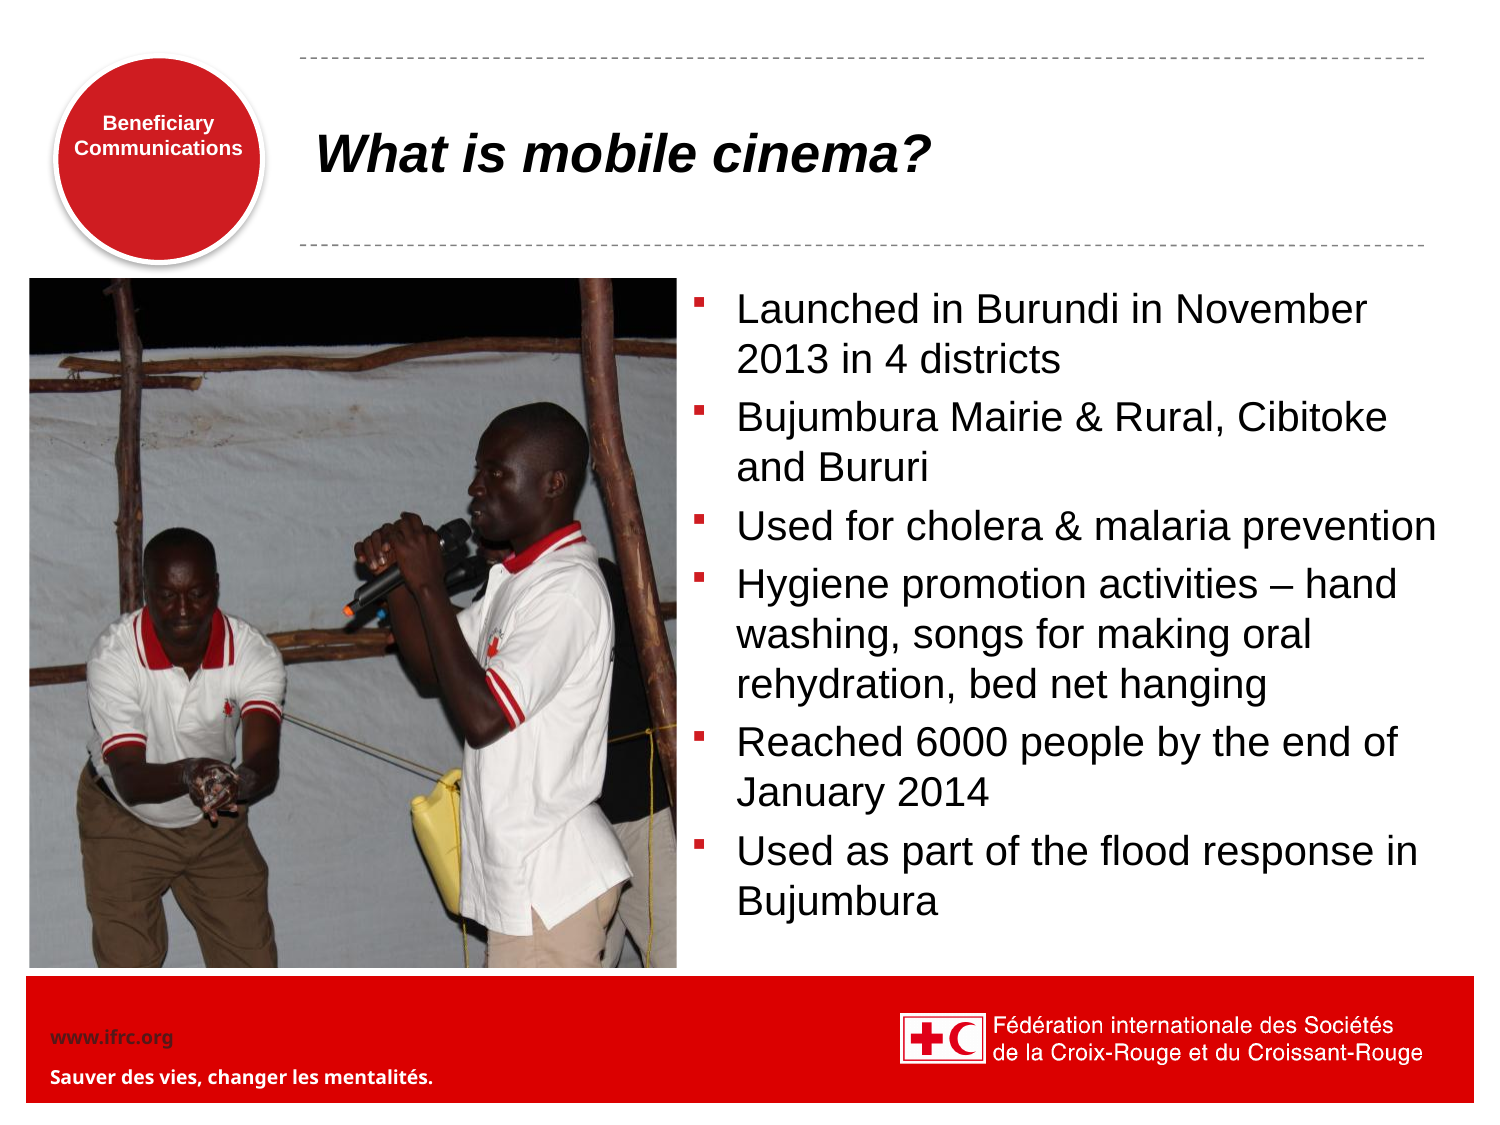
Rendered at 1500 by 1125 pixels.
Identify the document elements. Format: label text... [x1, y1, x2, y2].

title What is mobile cinema? [299, 57, 1426, 246]
picture [900, 1013, 1422, 1065]
picture [29, 278, 677, 969]
list Launched in Burundi in November 2013 in 4 districts Bujumbura Mairie & Rural, Cibitoke and Bururi Used for cholera & malaria prevention Hygiene promotion activities – hand washing, songs for making oral rehydration, bed net hanging Reached 6000 people by the end of January 2014 Used as part of the flood response in Bujumbura [676, 273, 1459, 988]
